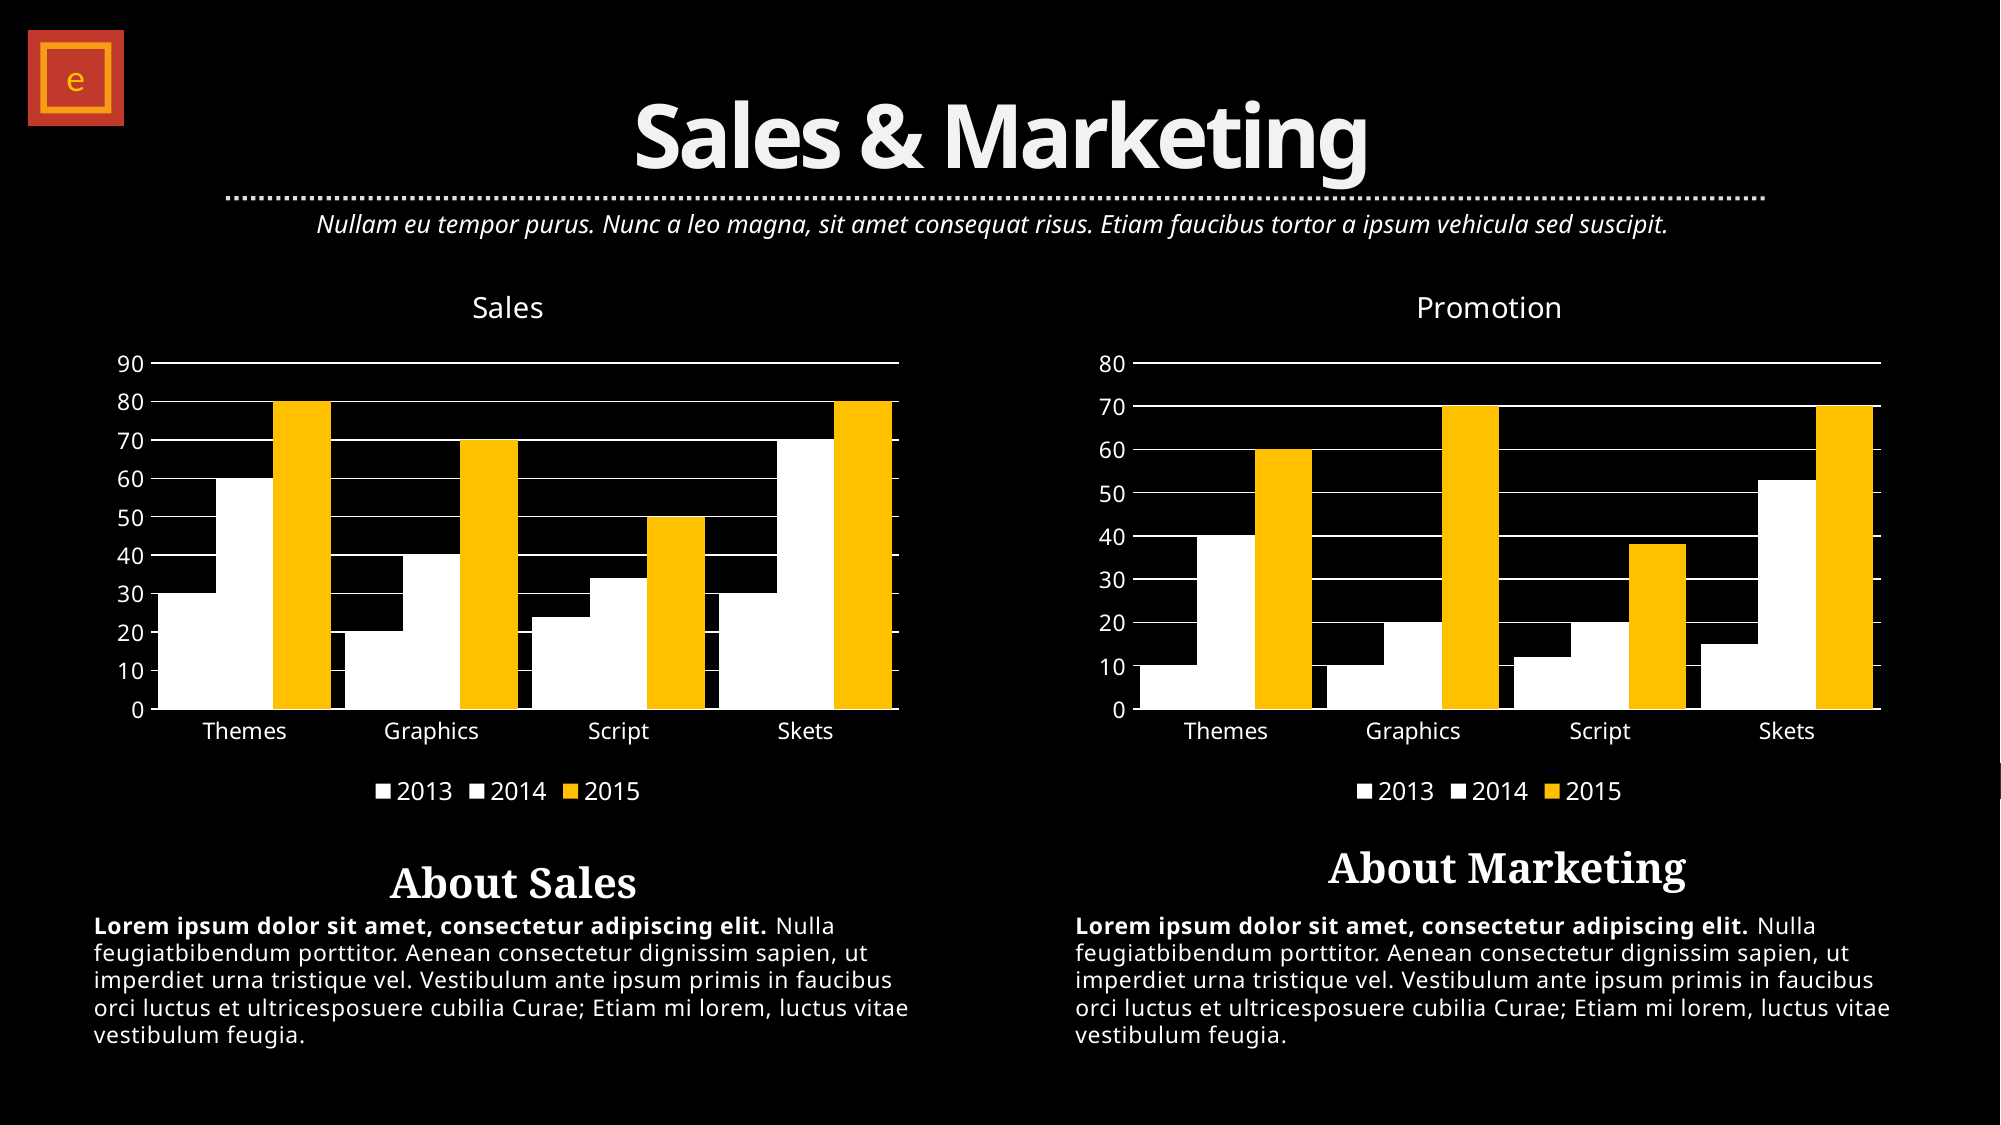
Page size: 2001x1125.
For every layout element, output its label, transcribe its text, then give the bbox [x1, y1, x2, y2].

chart [1082, 259, 1897, 815]
text_box Nullam eu tempor purus. Nunc a leo magna, sit amet consequat risus. Etiam faucibus tortor a ipsum vehicula sed suscipit. [117, 203, 1878, 244]
chart [100, 259, 916, 815]
text_box Lorem ipsum dolor sit amet, consectetur adipiscing elit. Nulla feugiatbibendum porttitor. Aenean consectetur dignissim sapien, ut imperdiet urna tristique vel. Vestibulum ante ipsum primis in faucibus orci luctus et ultricesposuere cubilia Curae; Etiam mi lorem, luctus vitae vestibulum feugia. [1060, 903, 1919, 1122]
text_box About Sales [374, 849, 653, 915]
text_box Sales & Marketing [623, 74, 1384, 192]
text_box Lorem ipsum dolor sit amet, consectetur adipiscing elit. Nulla feugiatbibendum porttitor. Aenean consectetur dignissim sapien, ut imperdiet urna tristique vel. Vestibulum ante ipsum primis in faucibus orci luctus et ultricesposuere cubilia Curae; Etiam mi lorem, luctus vitae vestibulum feugia. [78, 903, 938, 1122]
text_box About Marketing [1313, 834, 1702, 899]
